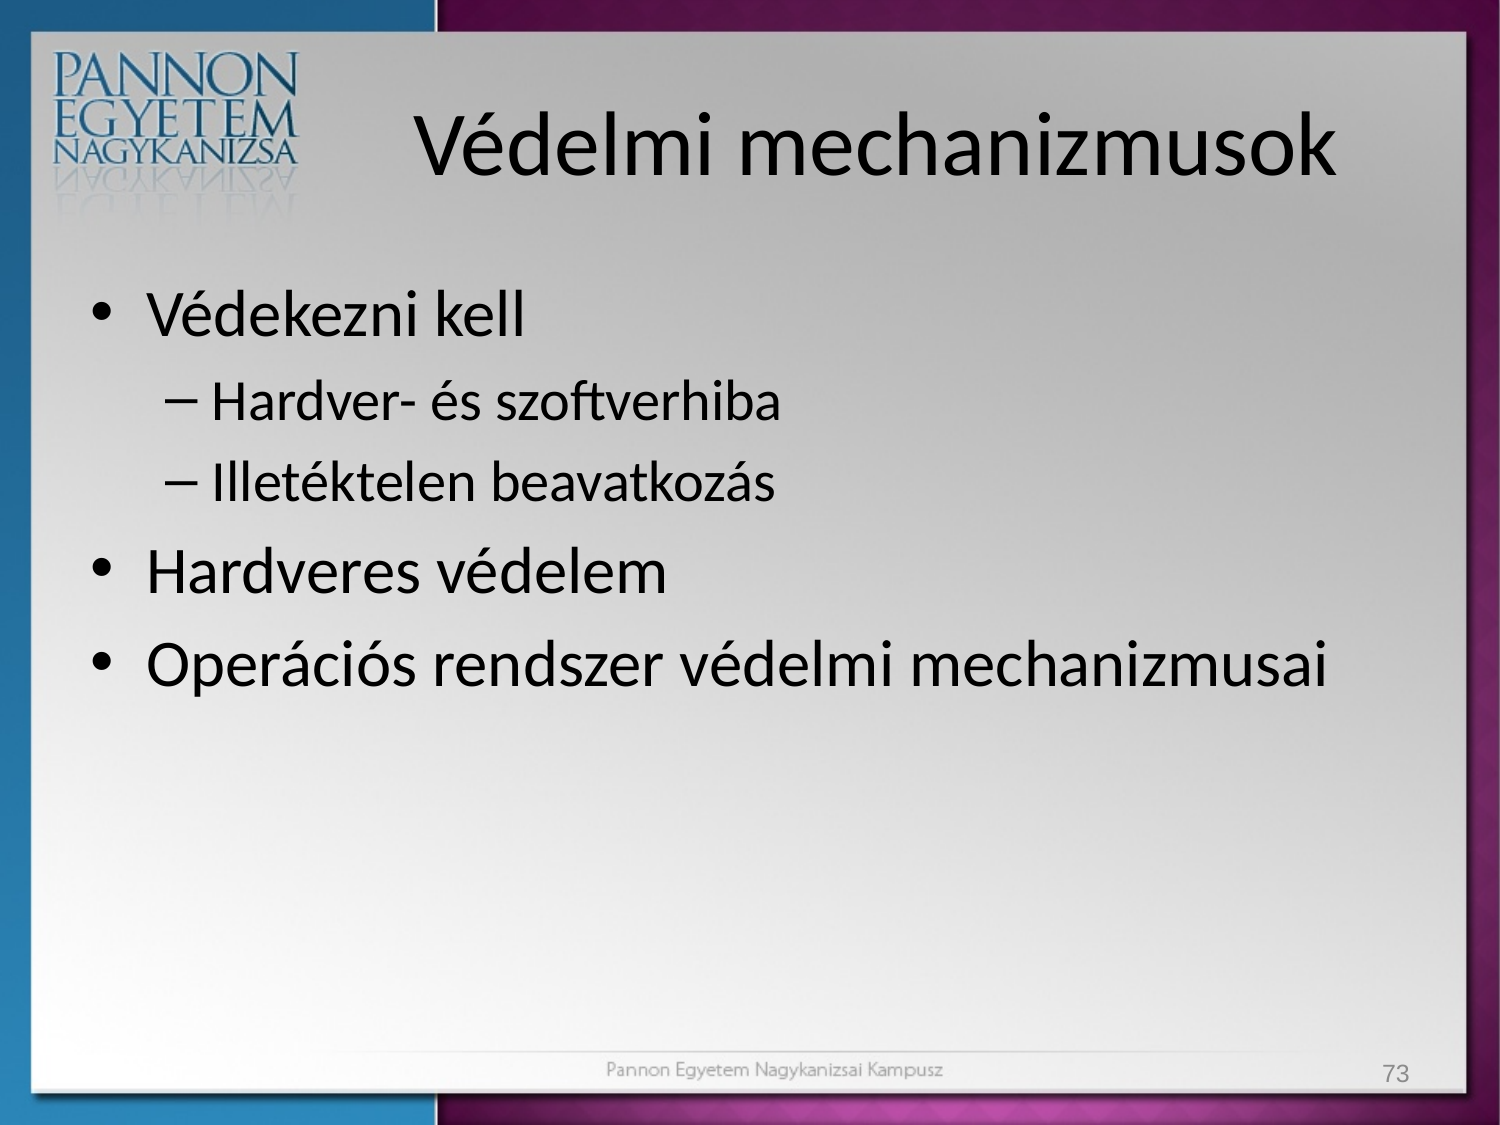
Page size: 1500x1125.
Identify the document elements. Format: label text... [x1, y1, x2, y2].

slide_number 73 [1074, 1042, 1425, 1103]
list Védekezni kell Hardver- és szoftverhiba Illetéktelen beavatkozás Hardveres védelem Operációs rendszer védelmi mechanizmusai [75, 262, 1425, 1038]
title Védelmi mechanizmusok [328, 45, 1425, 233]
picture [0, 0, 1500, 1125]
